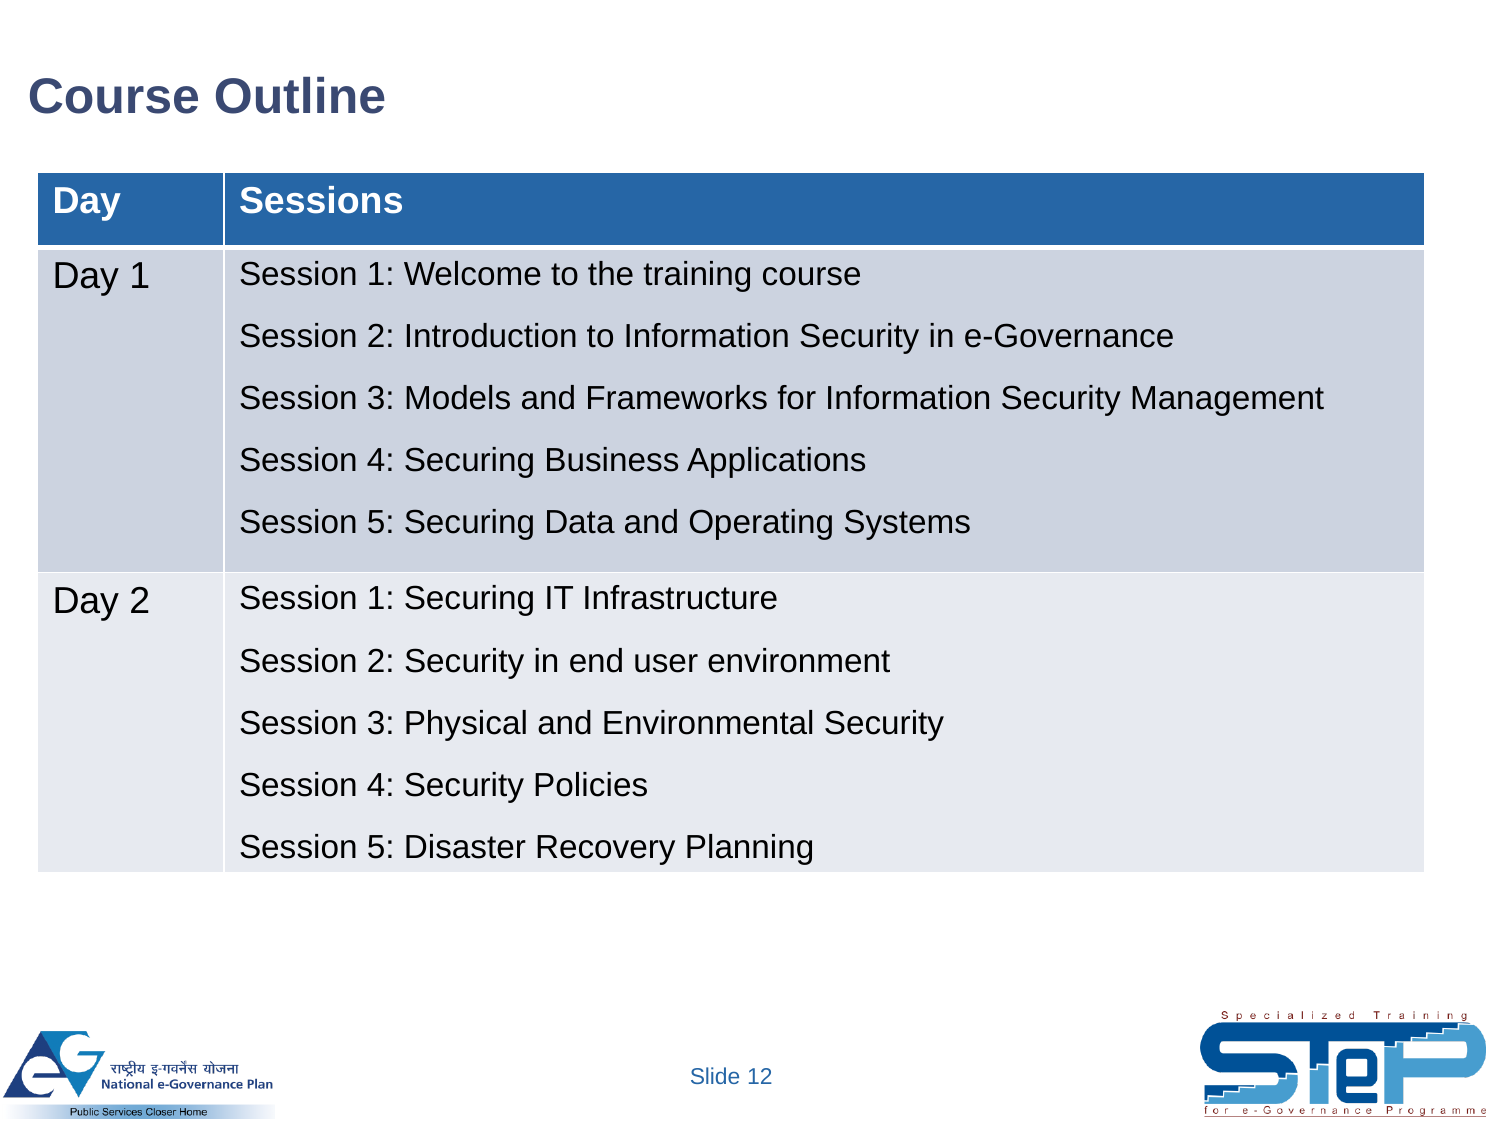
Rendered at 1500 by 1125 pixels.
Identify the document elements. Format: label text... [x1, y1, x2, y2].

table_cell Session 1: Welcome to the training course Session 2: Introduction to Information Security in e-Governance Session 3: Models and Frameworks for Information Security Management Session 4: Securing Business Applications Session 5: Securing Data and Operating Systems [225, 250, 1424, 572]
table_header Day [38, 173, 223, 245]
text_box Slide 12 [556, 1062, 907, 1088]
title Course Outline [27, 63, 1473, 163]
table_cell Session 1: Securing IT Infrastructure Session 2: Security in end user environment Session 3: Physical and Environmental Security Session 4: Security Policies Session 5: Disaster Recovery Planning [225, 573, 1424, 872]
table_cell Day 1 [38, 250, 223, 572]
table_header Sessions [225, 173, 1424, 245]
picture [1199, 1011, 1486, 1117]
picture [2, 1030, 276, 1119]
table_cell Day 2 [38, 573, 223, 872]
